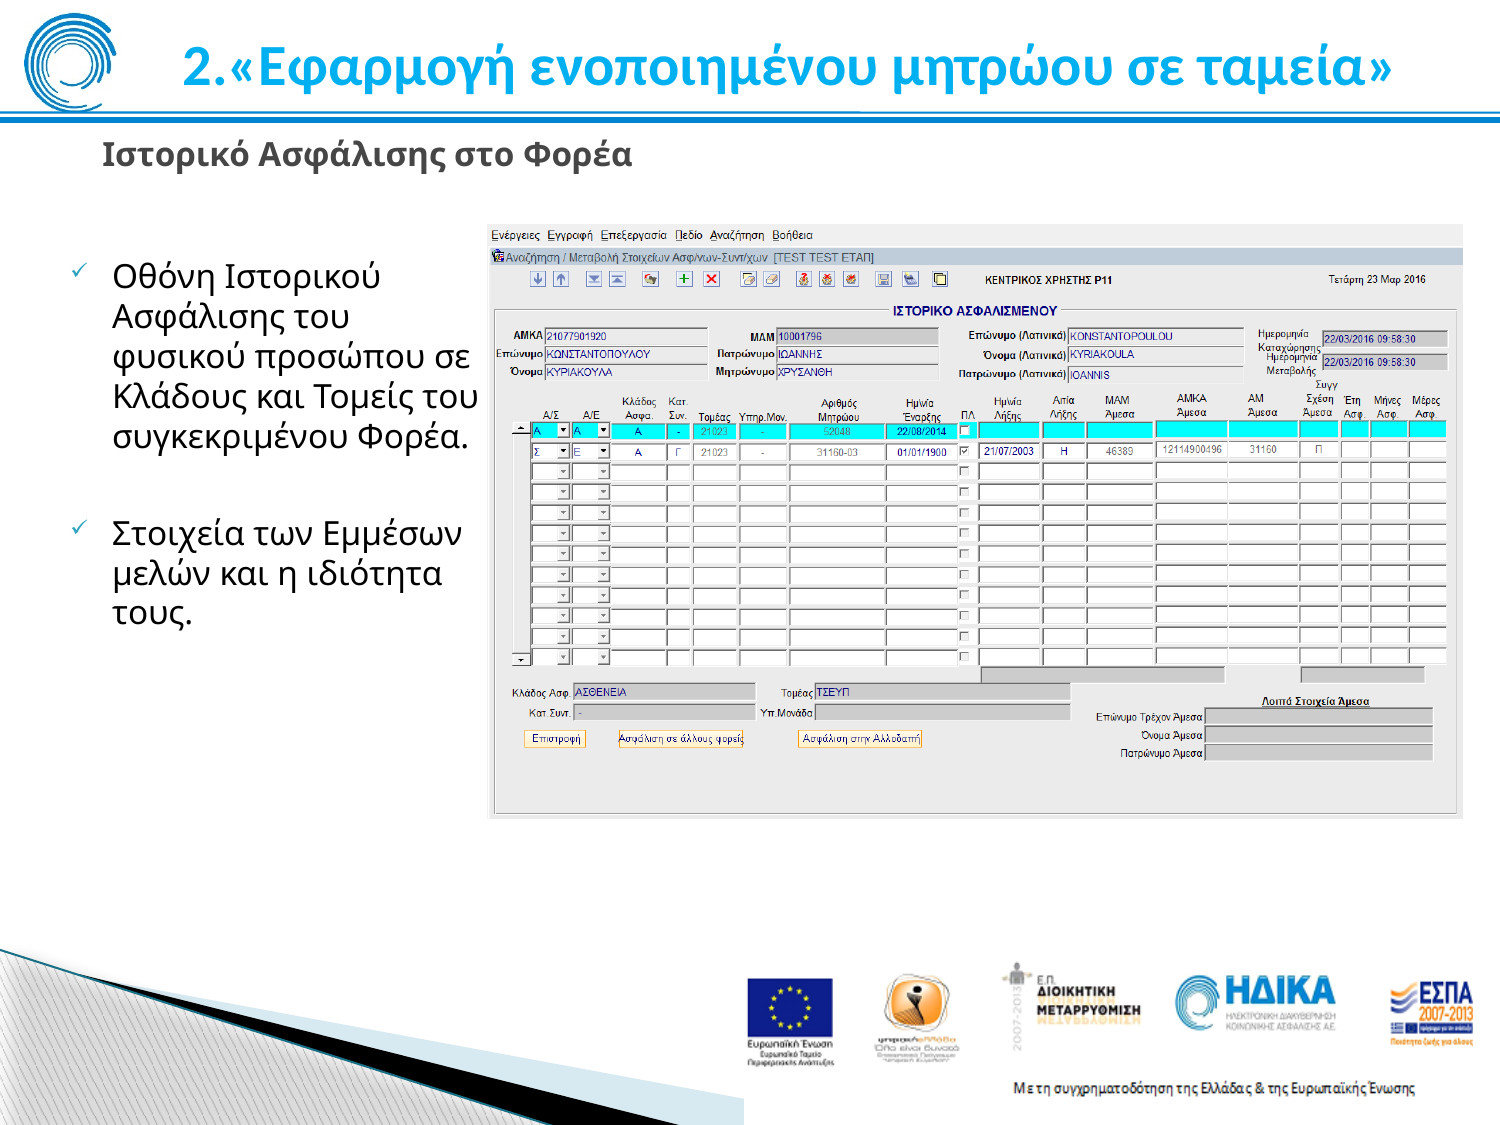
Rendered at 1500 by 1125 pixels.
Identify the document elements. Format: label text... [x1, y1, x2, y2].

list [487, 224, 1463, 819]
text_box Οθόνη Ιστορικού Ασφάλισης του φυσικού προσώπου σε Κλάδους και Τομείς του συγκεκριμένου Φορέα. Στοιχεία των Εμμέσων μελών και η ιδιότητα τους. [37, 200, 500, 740]
picture [744, 960, 1500, 1125]
title 2.«Εφαρμογή ενοποιημένου μητρώου σε ταμεία» [150, 0, 1500, 112]
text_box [0, 112, 1500, 121]
picture [24, 12, 125, 111]
text_box Ιστορικό Ασφάλισης στο Φορέα [87, 163, 750, 181]
